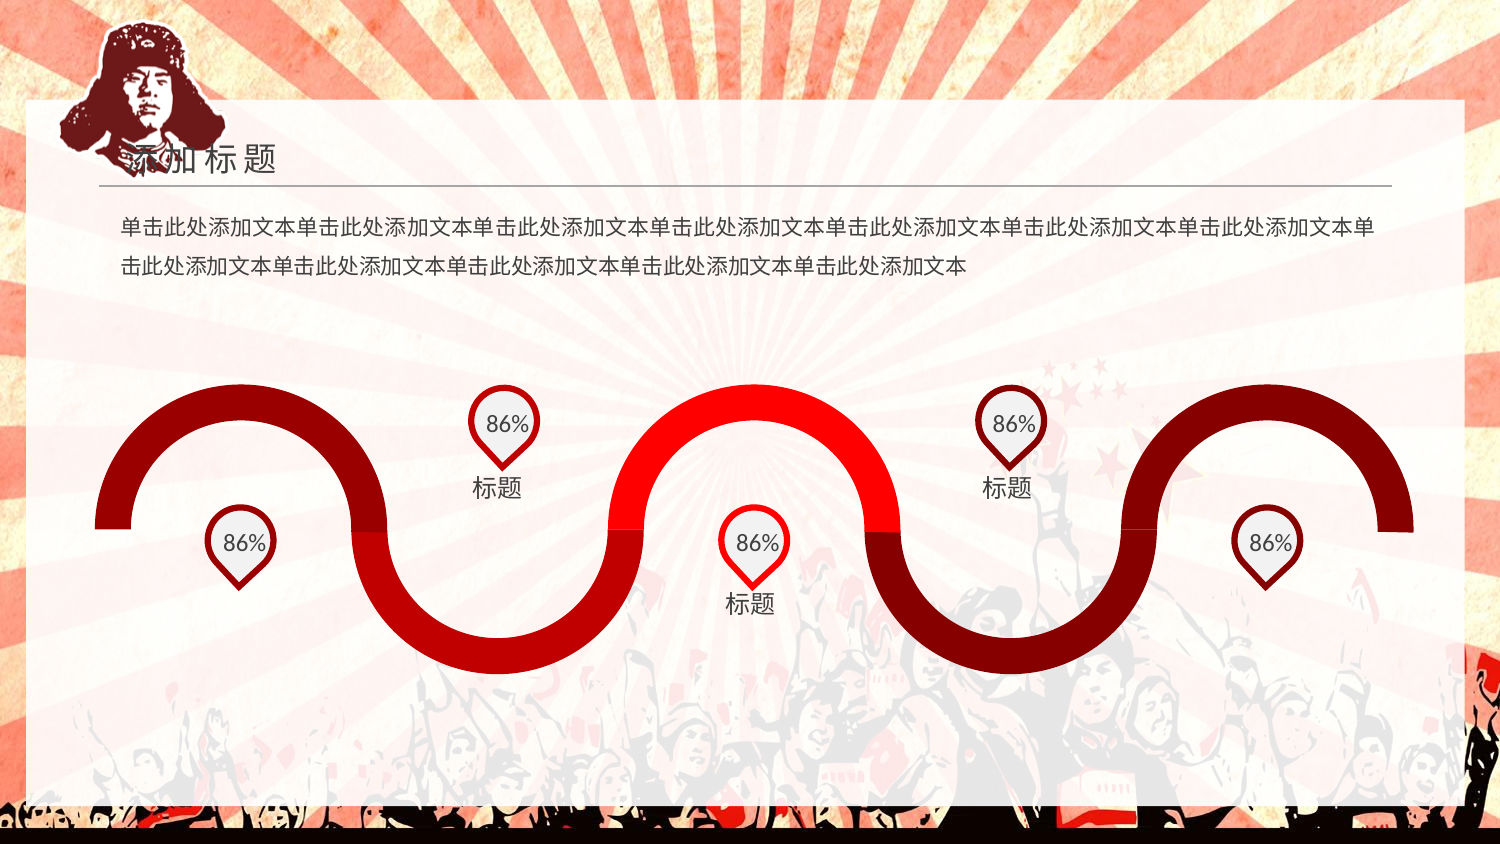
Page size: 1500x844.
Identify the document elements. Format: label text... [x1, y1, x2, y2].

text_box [1234, 507, 1309, 574]
picture [0, 0, 1500, 844]
text_box 添加标题 [110, 130, 293, 185]
text_box [350, 528, 645, 676]
text_box [1120, 383, 1415, 534]
text_box 单击此处添加文本单击此处添加文本单击此处添加文本单击此处添加文本单击此处添加文本单击此处添加文本单击此处添加文本单击此处添加文本单击此处添加文本单击此处添加文本单击此处添加文本单击此处添加文本 [105, 192, 1392, 287]
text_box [971, 387, 1052, 509]
text_box [606, 383, 902, 534]
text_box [207, 507, 282, 574]
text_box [714, 507, 796, 625]
text_box [93, 383, 389, 534]
text_box [863, 528, 1158, 676]
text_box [460, 387, 545, 509]
